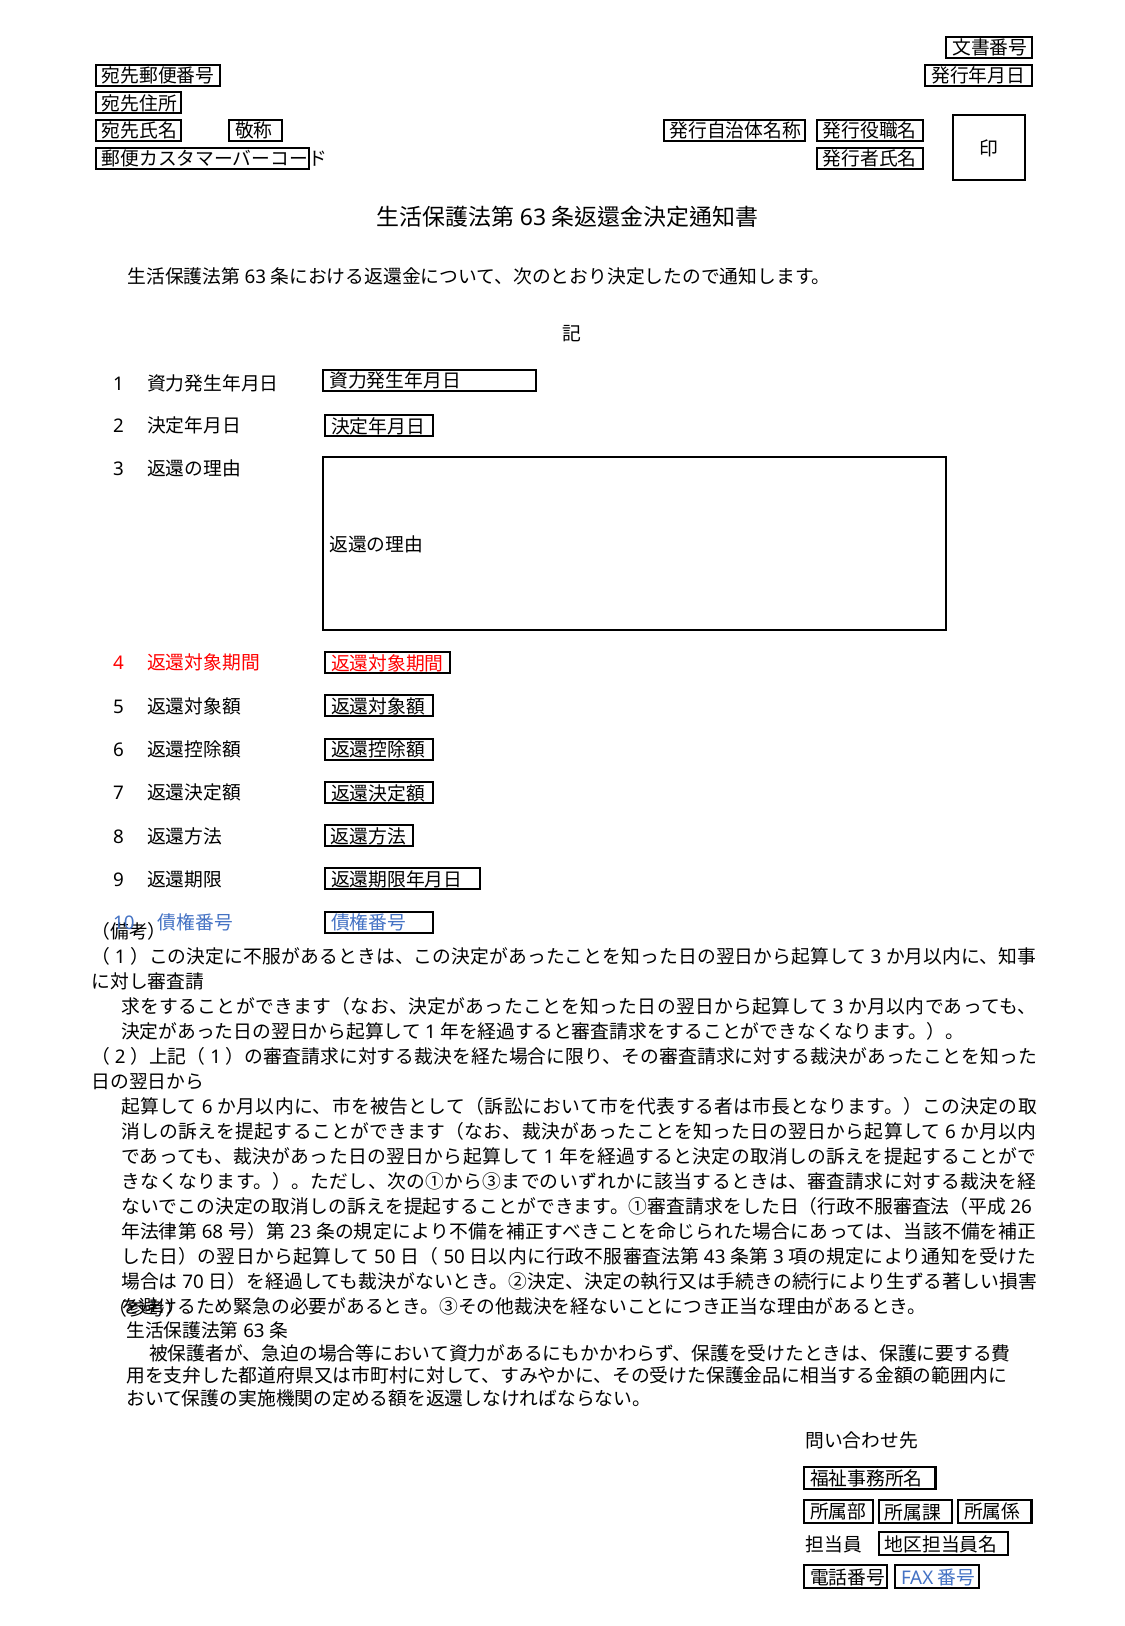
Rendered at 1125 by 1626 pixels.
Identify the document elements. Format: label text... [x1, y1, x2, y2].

text_box 記 [99, 314, 1045, 352]
text_box （参考） [94, 1318, 240, 1327]
text_box 7 返還決定額 [98, 762, 1037, 805]
text_box 返還の理由 [322, 487, 947, 631]
text_box 8 返還方法 [98, 805, 1037, 848]
text_box 返還対象期間 [324, 651, 451, 674]
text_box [925, 36, 1032, 86]
text_box 6 返還控除額 [98, 718, 1037, 762]
text_box 生活保護法第63条における返還金について、次のとおり決定したので通知します。 [93, 256, 1039, 295]
text_box 10 債権番号 [98, 892, 1037, 941]
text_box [790, 1421, 1032, 1589]
text_box 3 返還の理由 [98, 438, 1037, 487]
text_box 9 返還期限 [98, 848, 1037, 892]
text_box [95, 64, 309, 169]
text_box 2 決定年月日 [98, 395, 1037, 438]
text_box 生活保護法第63条 被保護者が、急迫の場合等において資力があるにもかかわらず、保護を受けたときは、保護に要する費用を支弁した都道府県又は市町村に対して、すみやかに、その受けた保護金品に相当する金額の範囲内において保護の実施機関の定める額を返還しなければならない。 [111, 1318, 1037, 1417]
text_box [663, 114, 1025, 181]
text_box 1 資力発生年月日 [98, 352, 1037, 395]
text_box 5 返還対象額 [98, 681, 1037, 718]
text_box （備考） （1）この決定に不服があるときは、この決定があったことを知った日の翌日から起算して3か月以内に、知事に対し審査請 求をすることができます（なお、決定があったことを知った日の翌日から起算して3か月以内であっても、決定があった日の翌日から起算して1年を経過すると審査請求をすることができなくなります。）。 （2）上記（1）の審査請求に対する裁決を経た場合に限り、その審査請求に対する裁決があったことを知った日の翌日から 起算して6か月以内に、市を被告として（訴訟において市を代表する者は市長となります。）この決定の取消しの訴えを提起することができます（なお、裁決があったことを知った日の翌日から起算して6か月以内であっても、裁決があった日の翌日から起算して1年を経過すると決定の取消しの訴えを提起することができなくなります。）。ただし、次の①から③までのいずれかに該当するときは、審査請求に対する裁決を経ないでこの決定の取消しの訴えを提起することができます。①審査請求をした日（行政不服審査法（平成26年法律第68号）第23条の規定により不備を補正すべきことを命じられた場合にあっては、当該不備を補正した日）の翌日から起算して50日（50日以内に行政不服審査法第43条第3項の規定により通知を受けた場合は70日）を経過しても裁決がないとき。②決定、決定の執行又は手続きの続行により生ずる著しい損害を避けるため緊急の必要があるとき。③その他裁決を経ないことにつき正当な理由があるとき。 [91, 917, 1037, 1318]
text_box 4 返還対象期間 [98, 632, 1037, 681]
text_box 生活保護法第63条返還金決定通知書 [95, 195, 1041, 238]
